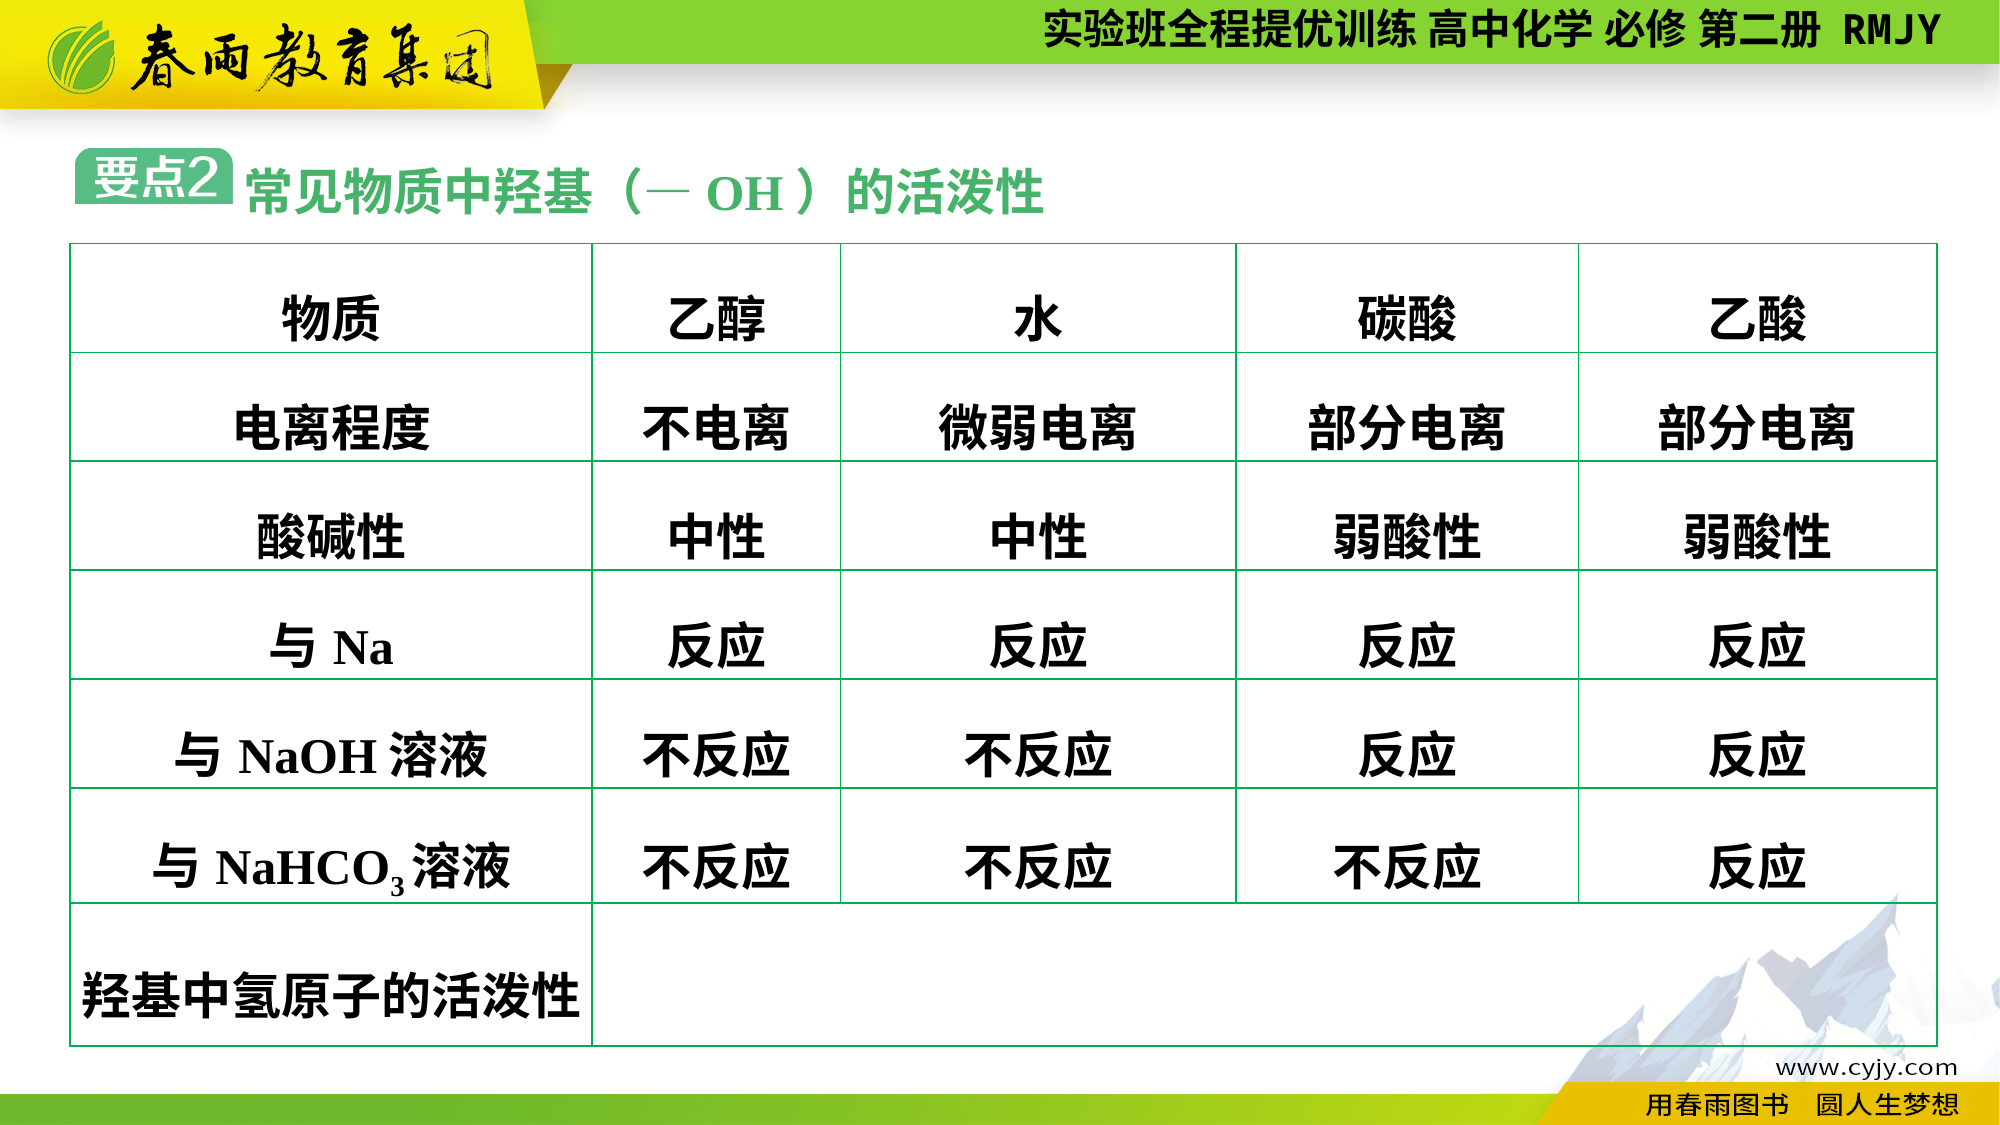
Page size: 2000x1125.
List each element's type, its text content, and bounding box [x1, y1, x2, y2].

list 常见物质中羟基（—OH）的活泼性 [59, 122, 1944, 217]
picture [0, 0, 2000, 1125]
